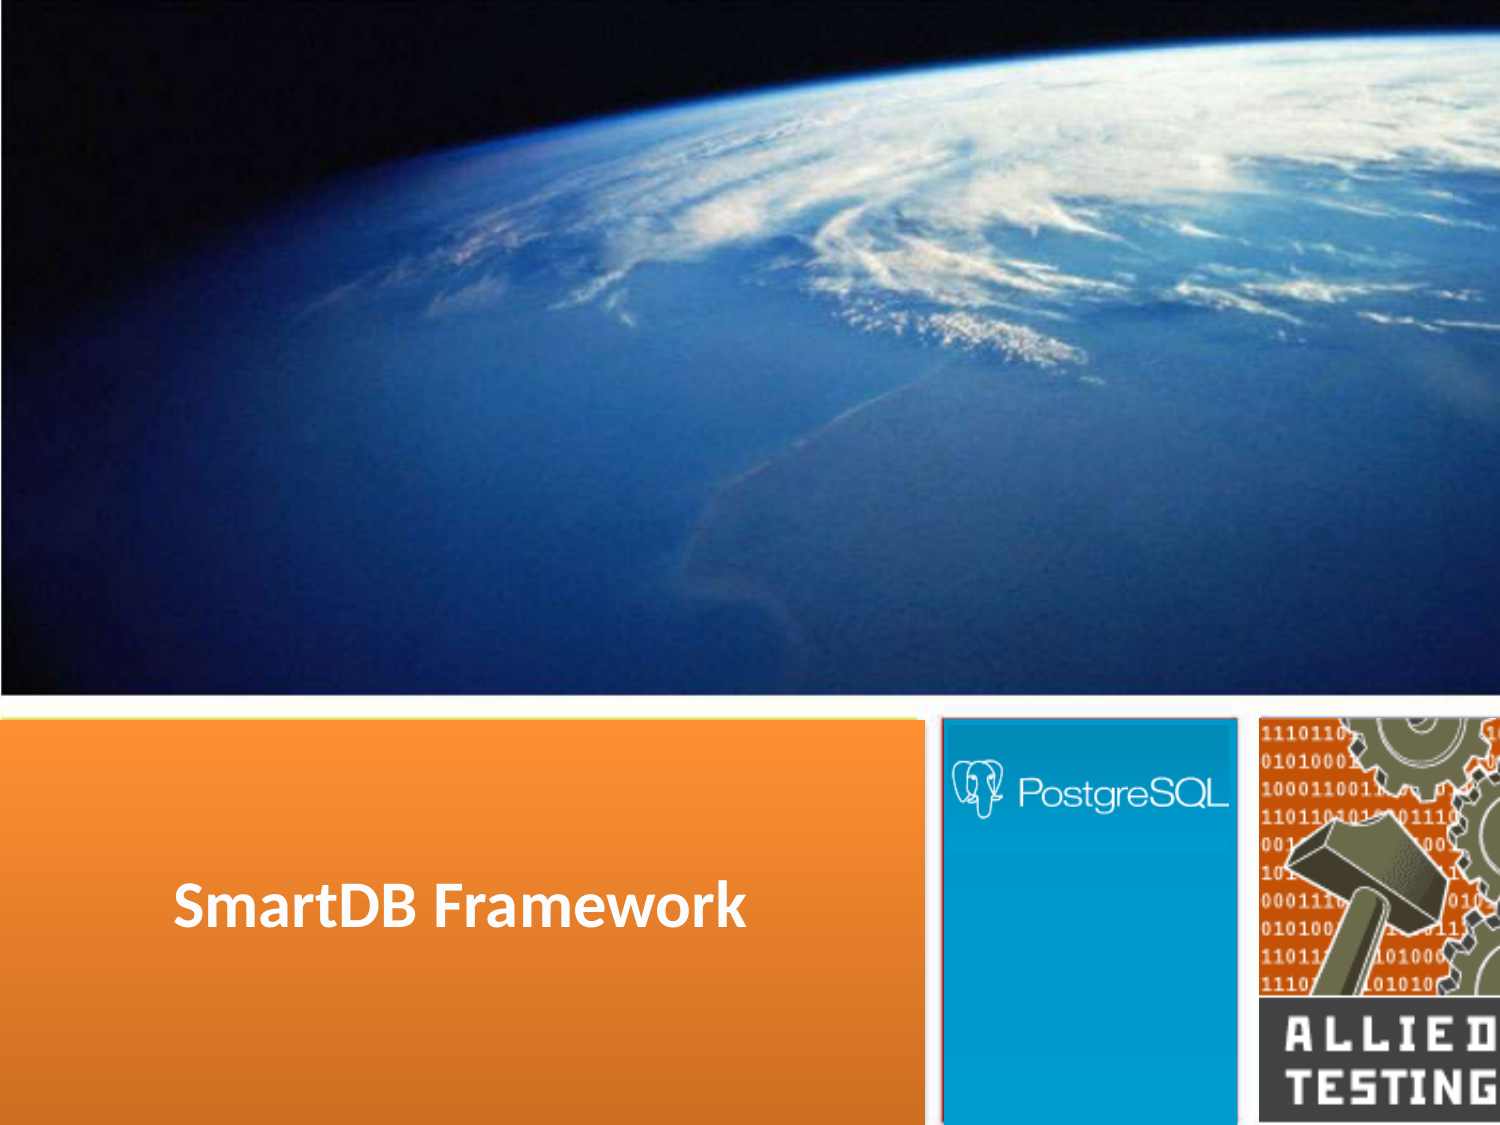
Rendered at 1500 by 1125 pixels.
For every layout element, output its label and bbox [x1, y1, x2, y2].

text_box [0, 0, 1500, 1125]
